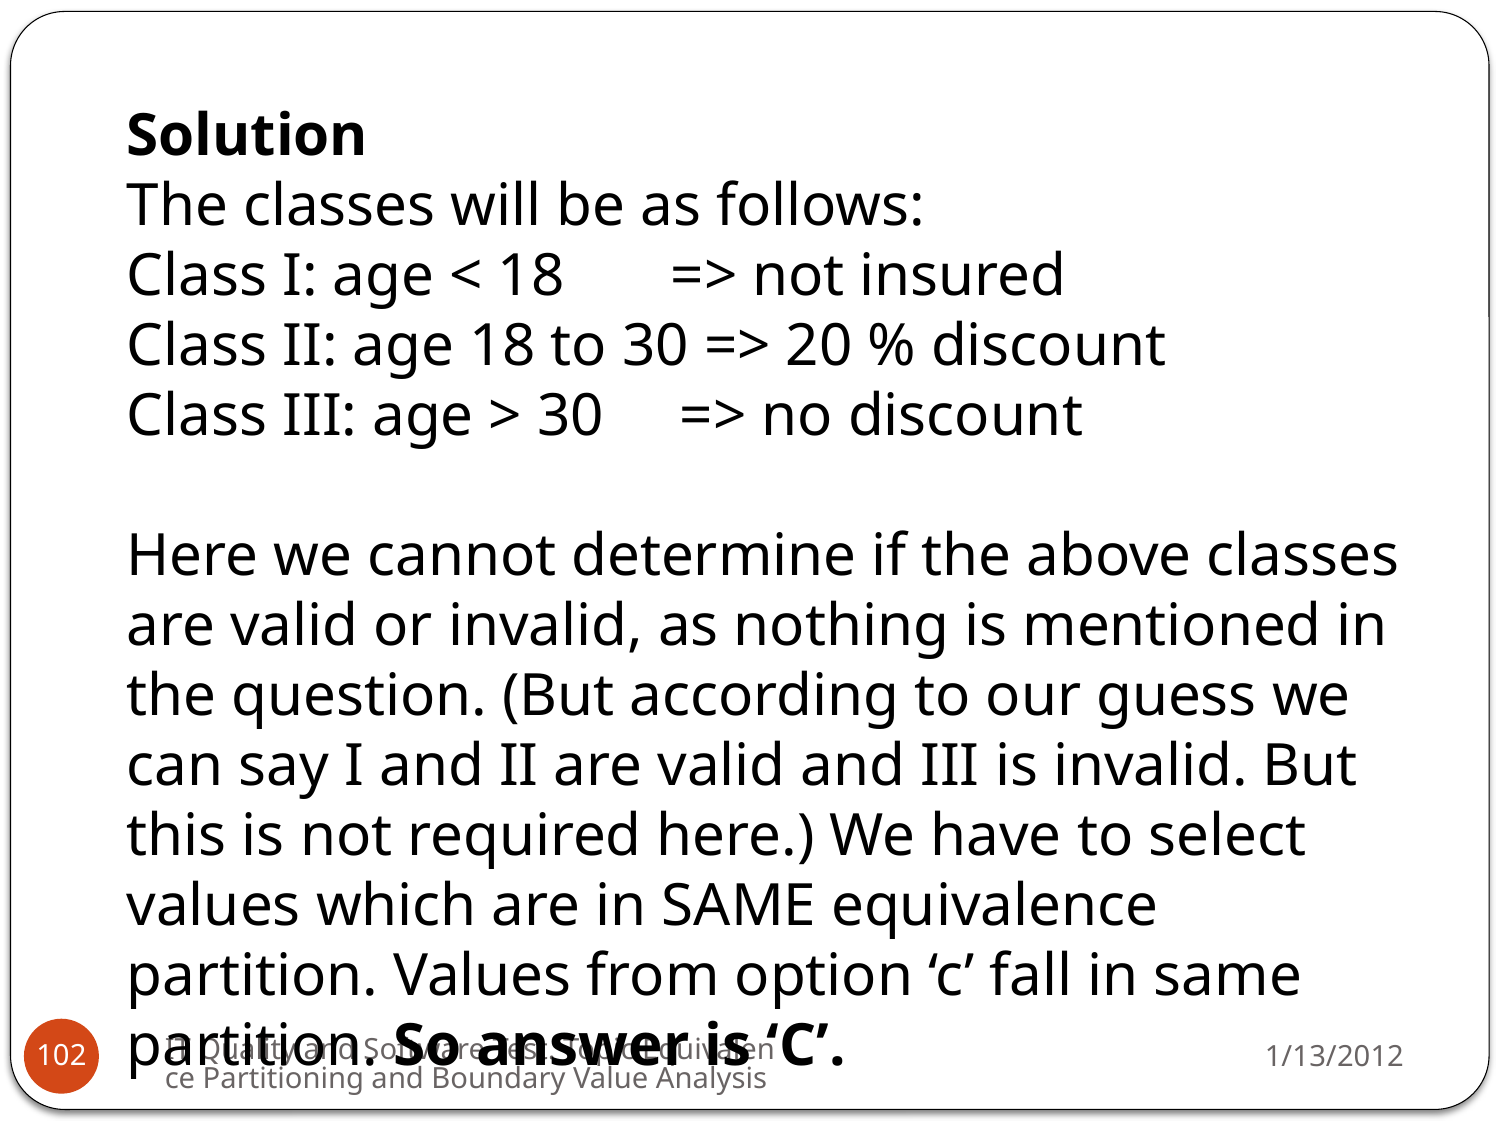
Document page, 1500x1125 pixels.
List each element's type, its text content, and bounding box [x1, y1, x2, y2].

text_box Solution The classes will be as follows: Class I: age < 18 => not insured Class II: age 18 to 30 => 20 % discount Class III: age > 30 => no discount Here we cannot determine if the above classes are valid or invalid, as nothing is mentioned in the question. (But according to our guess we can say I and II are valid and III is invalid. But this is not required here.) We have to select values which are in SAME equivalence partition. Values from option ‘c’ fall in same partition. So answer is ‘C’. [112, 89, 1435, 1085]
slide_number 102 [23, 1018, 99, 1094]
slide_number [1012, 1015, 1419, 1094]
footer IT Quality and Software Test. Topic Equivalence Partitioning and Boundary Value Analysis [150, 1012, 800, 1088]
